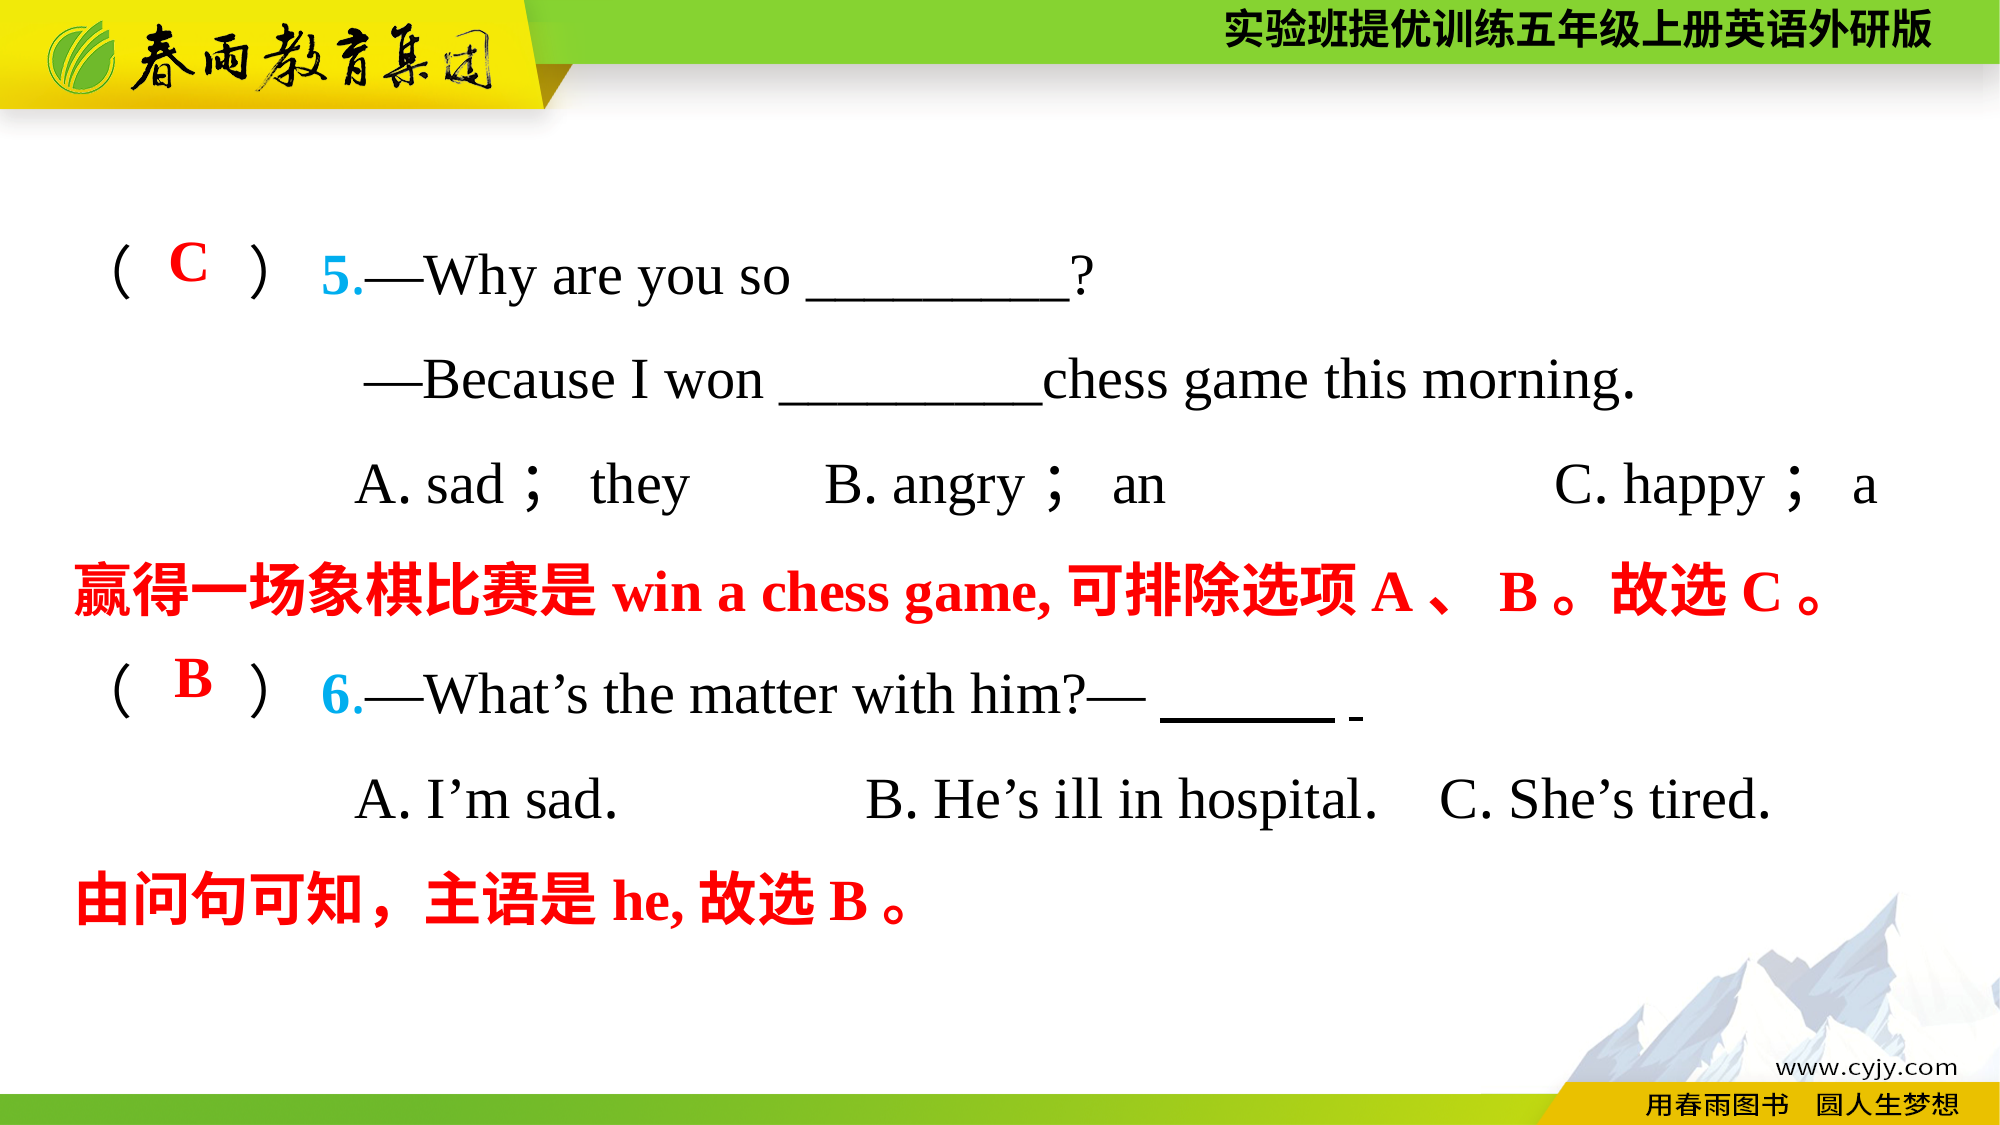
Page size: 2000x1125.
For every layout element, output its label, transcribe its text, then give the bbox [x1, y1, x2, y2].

text_box 由问句可知，主语是he,故选B。 [59, 819, 1944, 939]
list （ ）5.—Why are you so _________? —Because I won _________chess game this morning. A. sad；they B. angry；an C. happy；a （ ）6.—What’s the matter with him?— . A. I’m sad. B. He’s ill in hospital. C. She’s tired. [59, 631, 1944, 819]
text_box 赢得一场象棋比赛是win a chess game,可排除选项A、B。故选C。 [59, 510, 1944, 631]
text_box B [159, 631, 229, 717]
text_box C [154, 215, 226, 301]
list （ ）5.—Why are you so _________? —Because I won _________chess game this morning. A. sad；they B. angry；an C. happy；a （ ）6.—What’s the matter with him?— . A. I’m sad. B. He’s ill in hospital. C. She’s tired. [59, 193, 1944, 510]
picture [0, 0, 2000, 1125]
